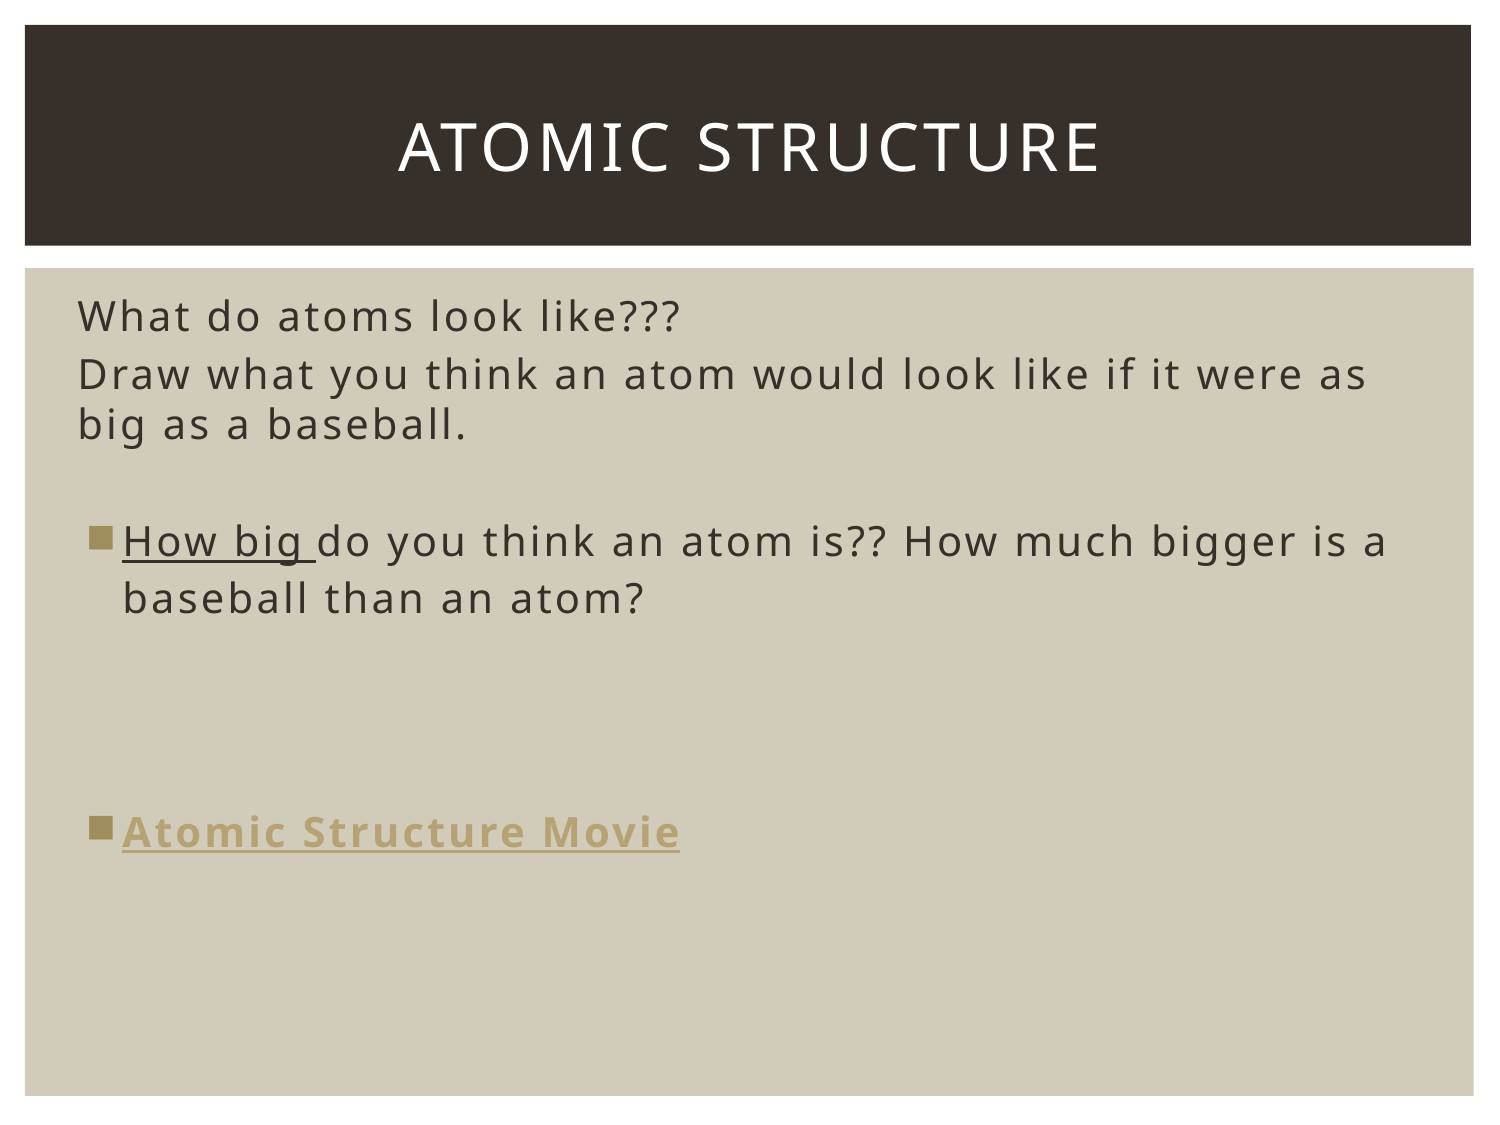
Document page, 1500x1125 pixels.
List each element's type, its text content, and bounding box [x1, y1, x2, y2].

title Atomic Structure [62, 58, 1438, 232]
list What do atoms look like??? Draw what you think an atom would look like if it were as big as a baseball. How big do you think an atom is?? How much bigger is a baseball than an atom? Atomic Structure Movie [62, 281, 1442, 1005]
